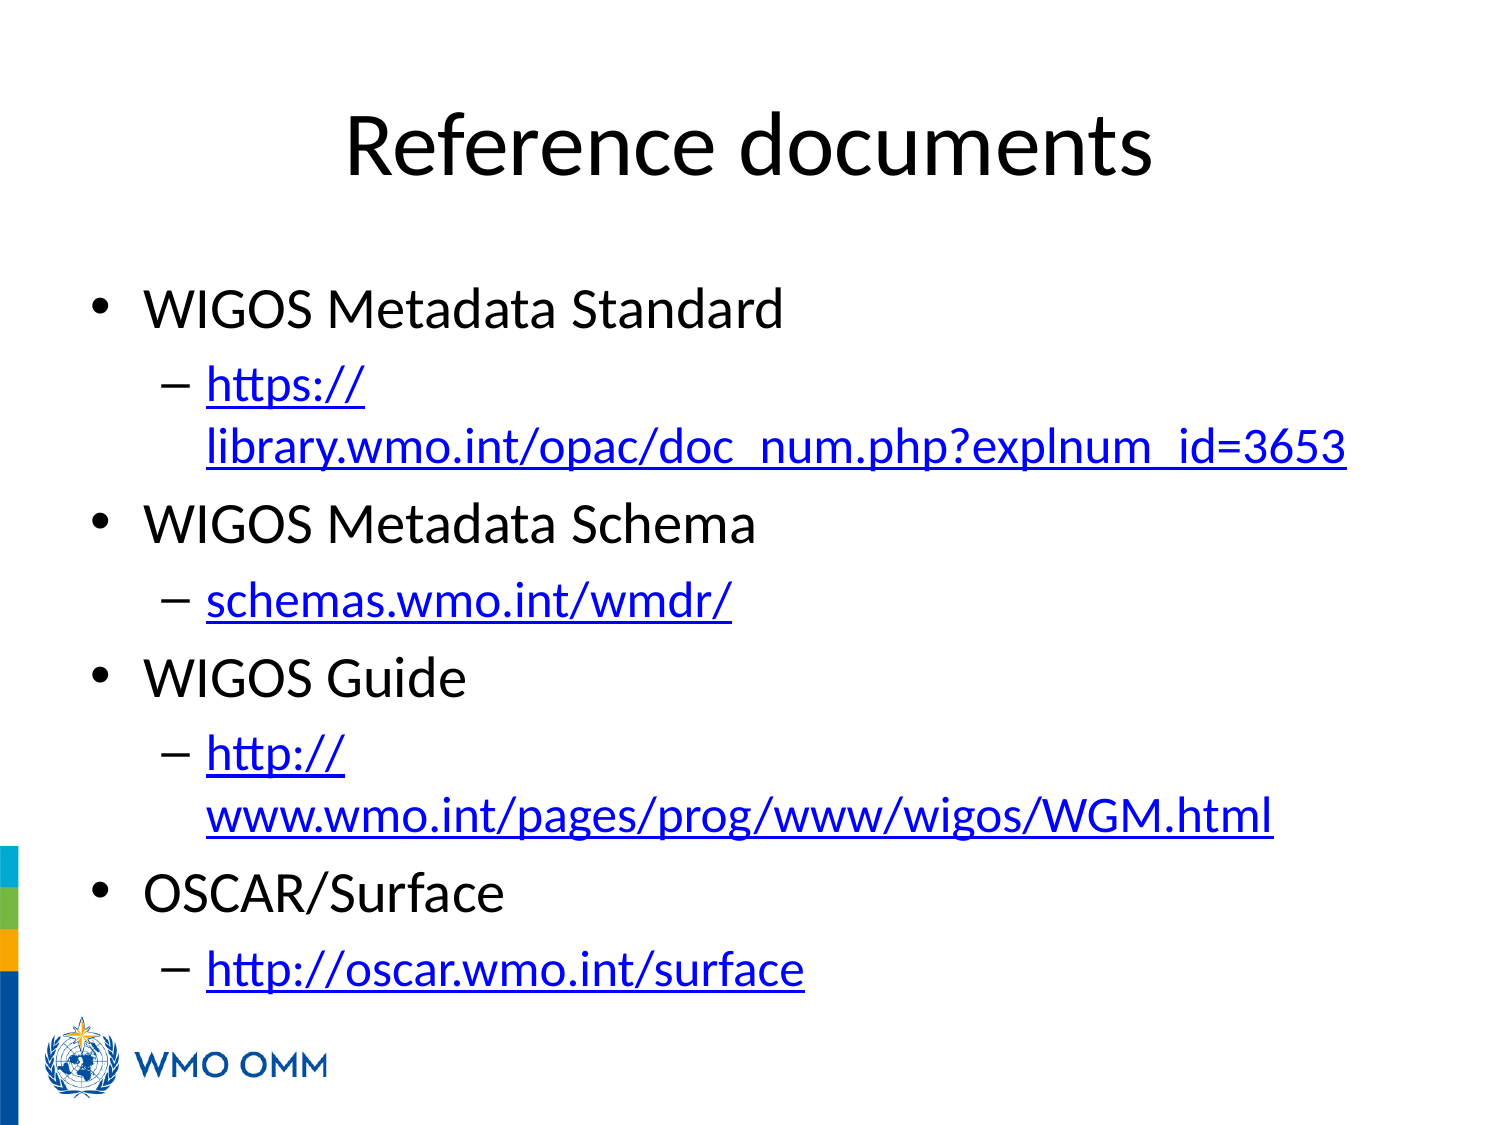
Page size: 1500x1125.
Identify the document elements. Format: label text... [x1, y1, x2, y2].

title Reference documents [75, 45, 1425, 233]
picture [0, 845, 327, 1125]
list WIGOS Metadata Standard https://library.wmo.int/opac/doc_num.php?explnum_id=3653 WIGOS Metadata Schema schemas.wmo.int/wmdr/ WIGOS Guide http://www.wmo.int/pages/prog/www/wigos/WGM.html OSCAR/Surface http://oscar.wmo.int/surface [75, 262, 1425, 1005]
